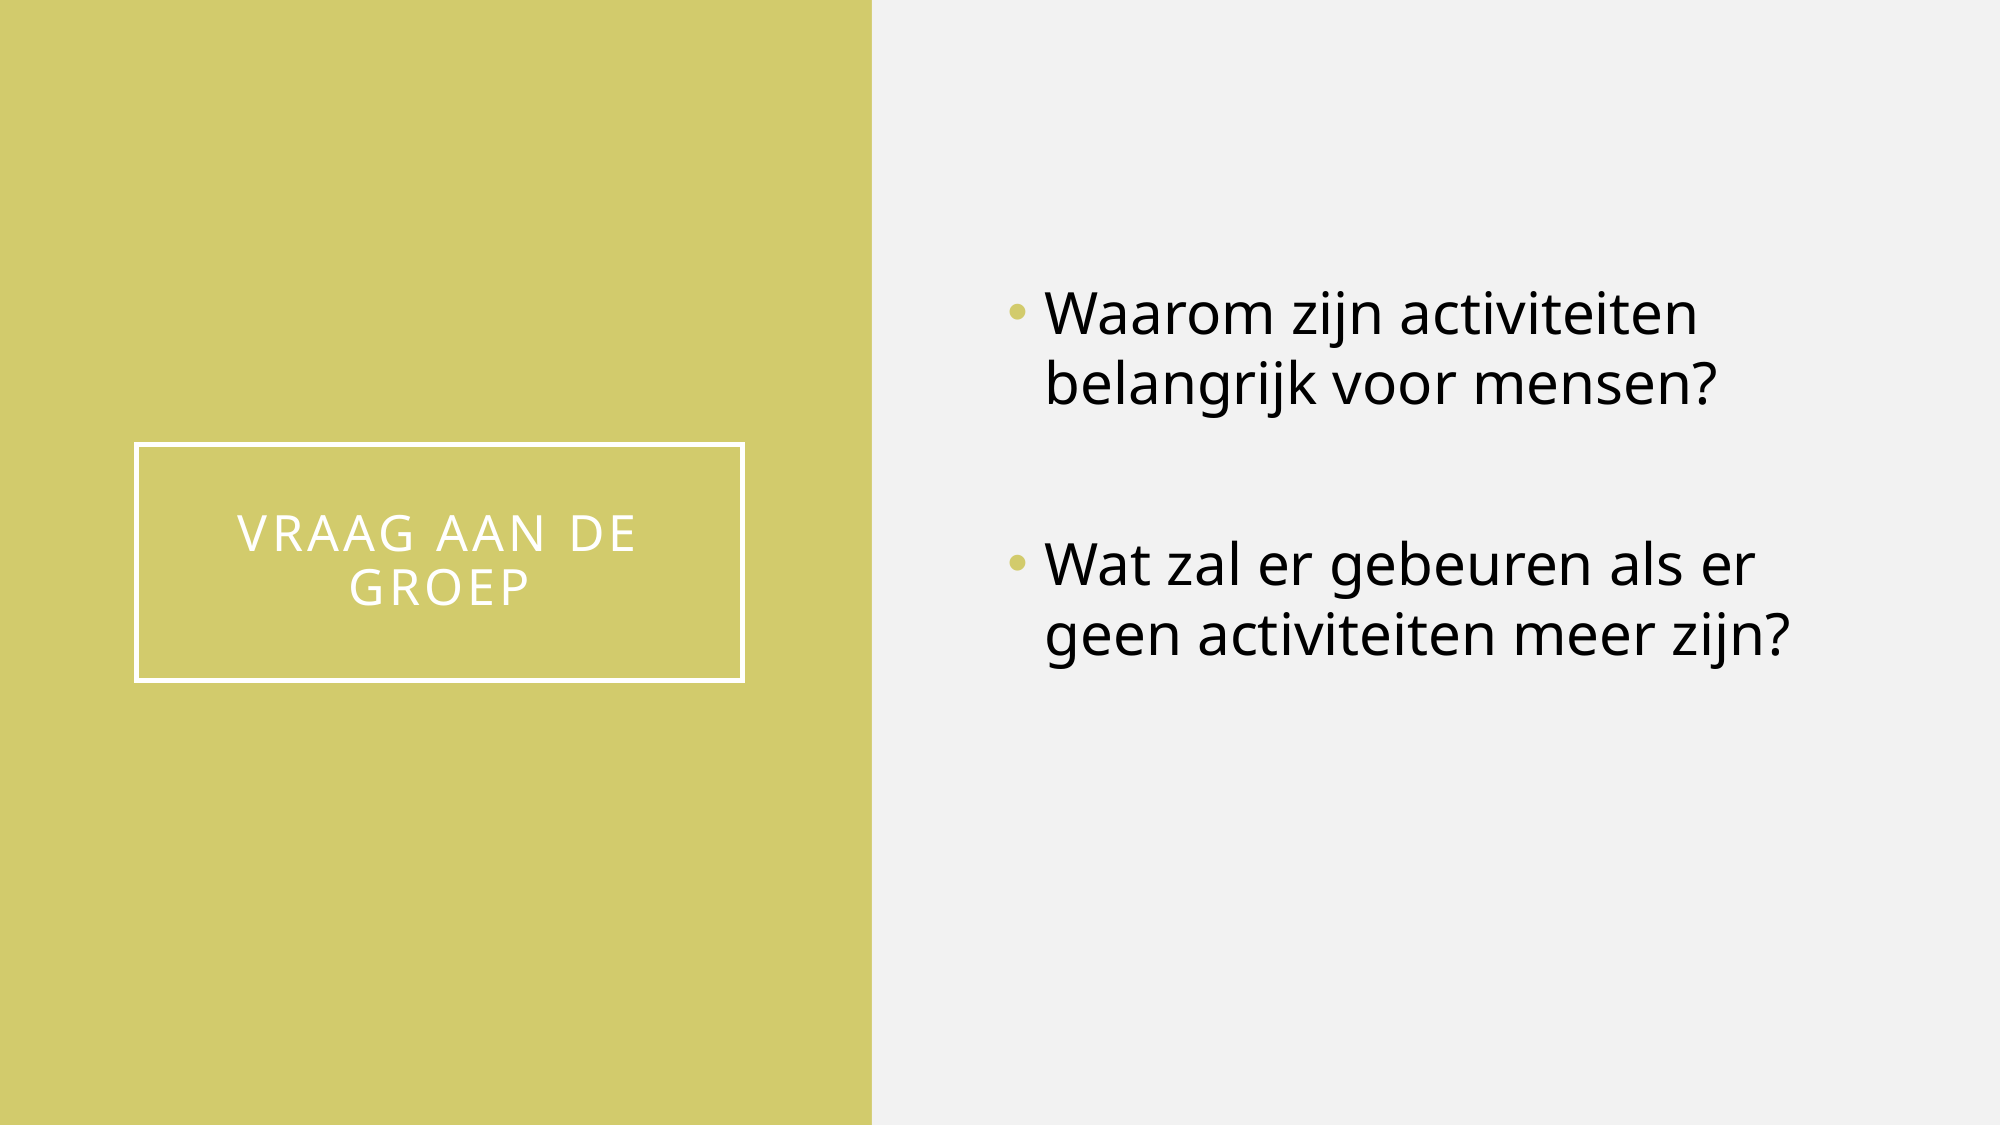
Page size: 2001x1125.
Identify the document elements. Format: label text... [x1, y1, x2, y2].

text_box [871, 0, 2000, 1125]
list Waarom zijn activiteiten belangrijk voor mensen? Wat zal er gebeuren als er geen activiteiten meer zijn? [992, 131, 1880, 994]
title Vraag aan de groep [134, 442, 745, 683]
